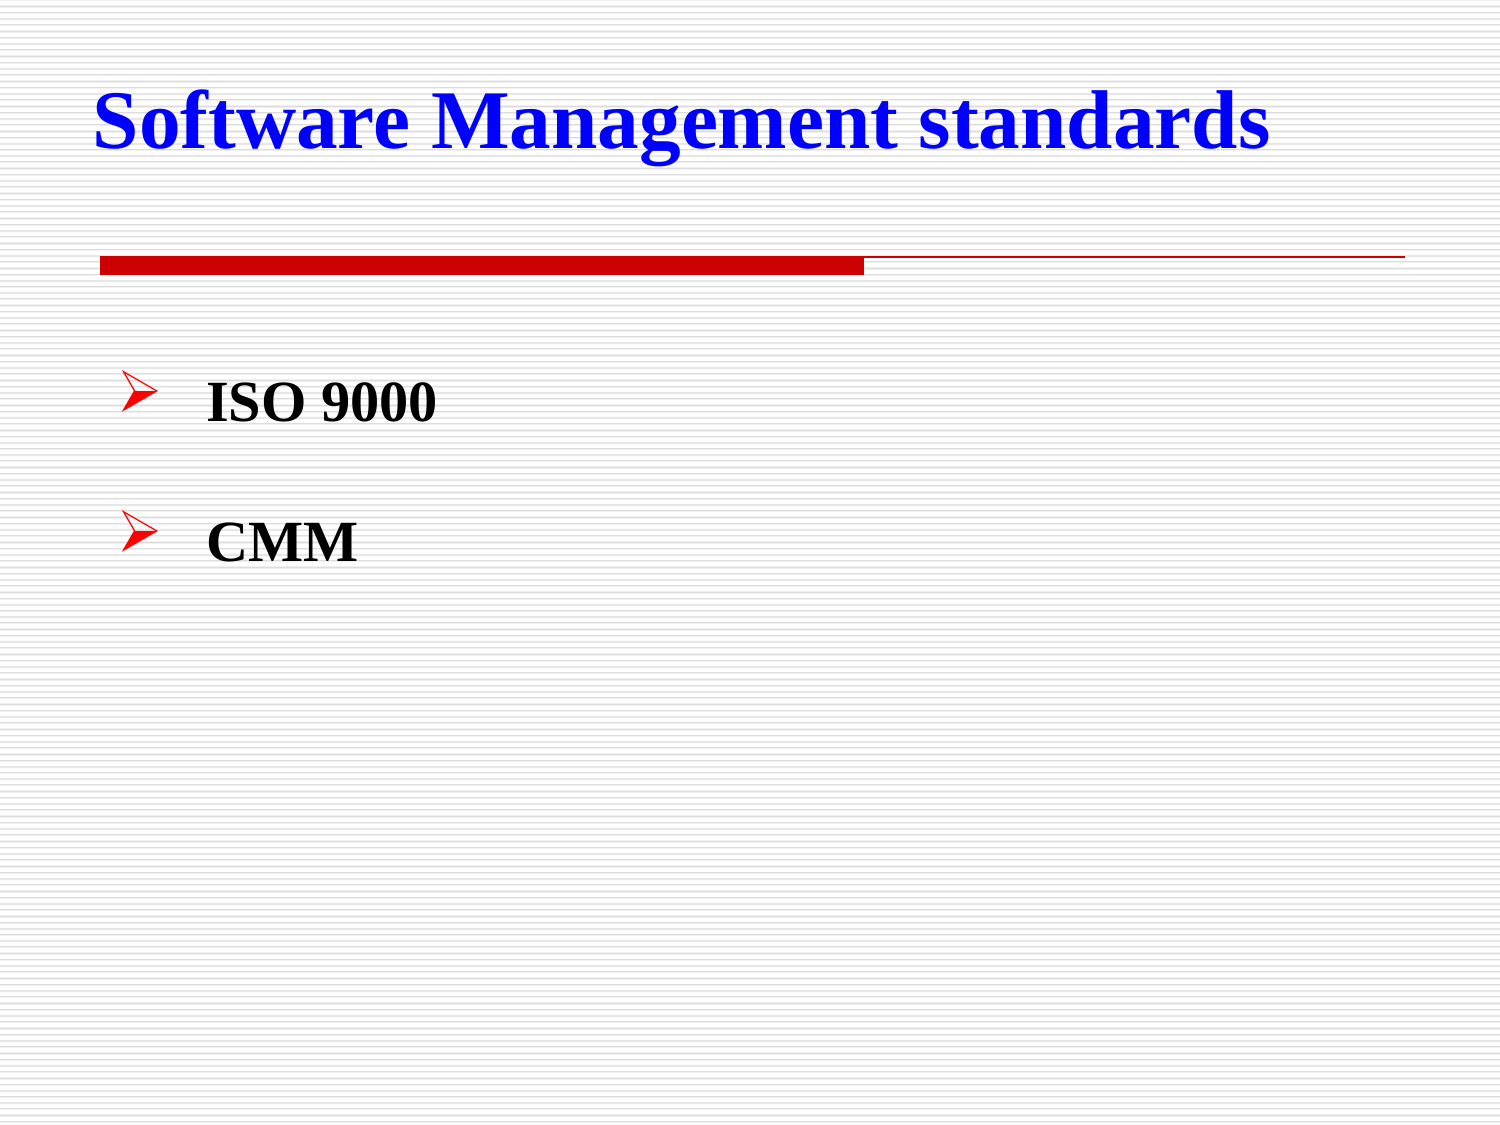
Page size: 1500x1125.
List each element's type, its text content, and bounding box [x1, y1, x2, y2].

picture [0, 0, 1500, 1125]
text_box ISO 9000 CMM [102, 355, 454, 581]
text_box Software Management standards [78, 60, 1437, 173]
